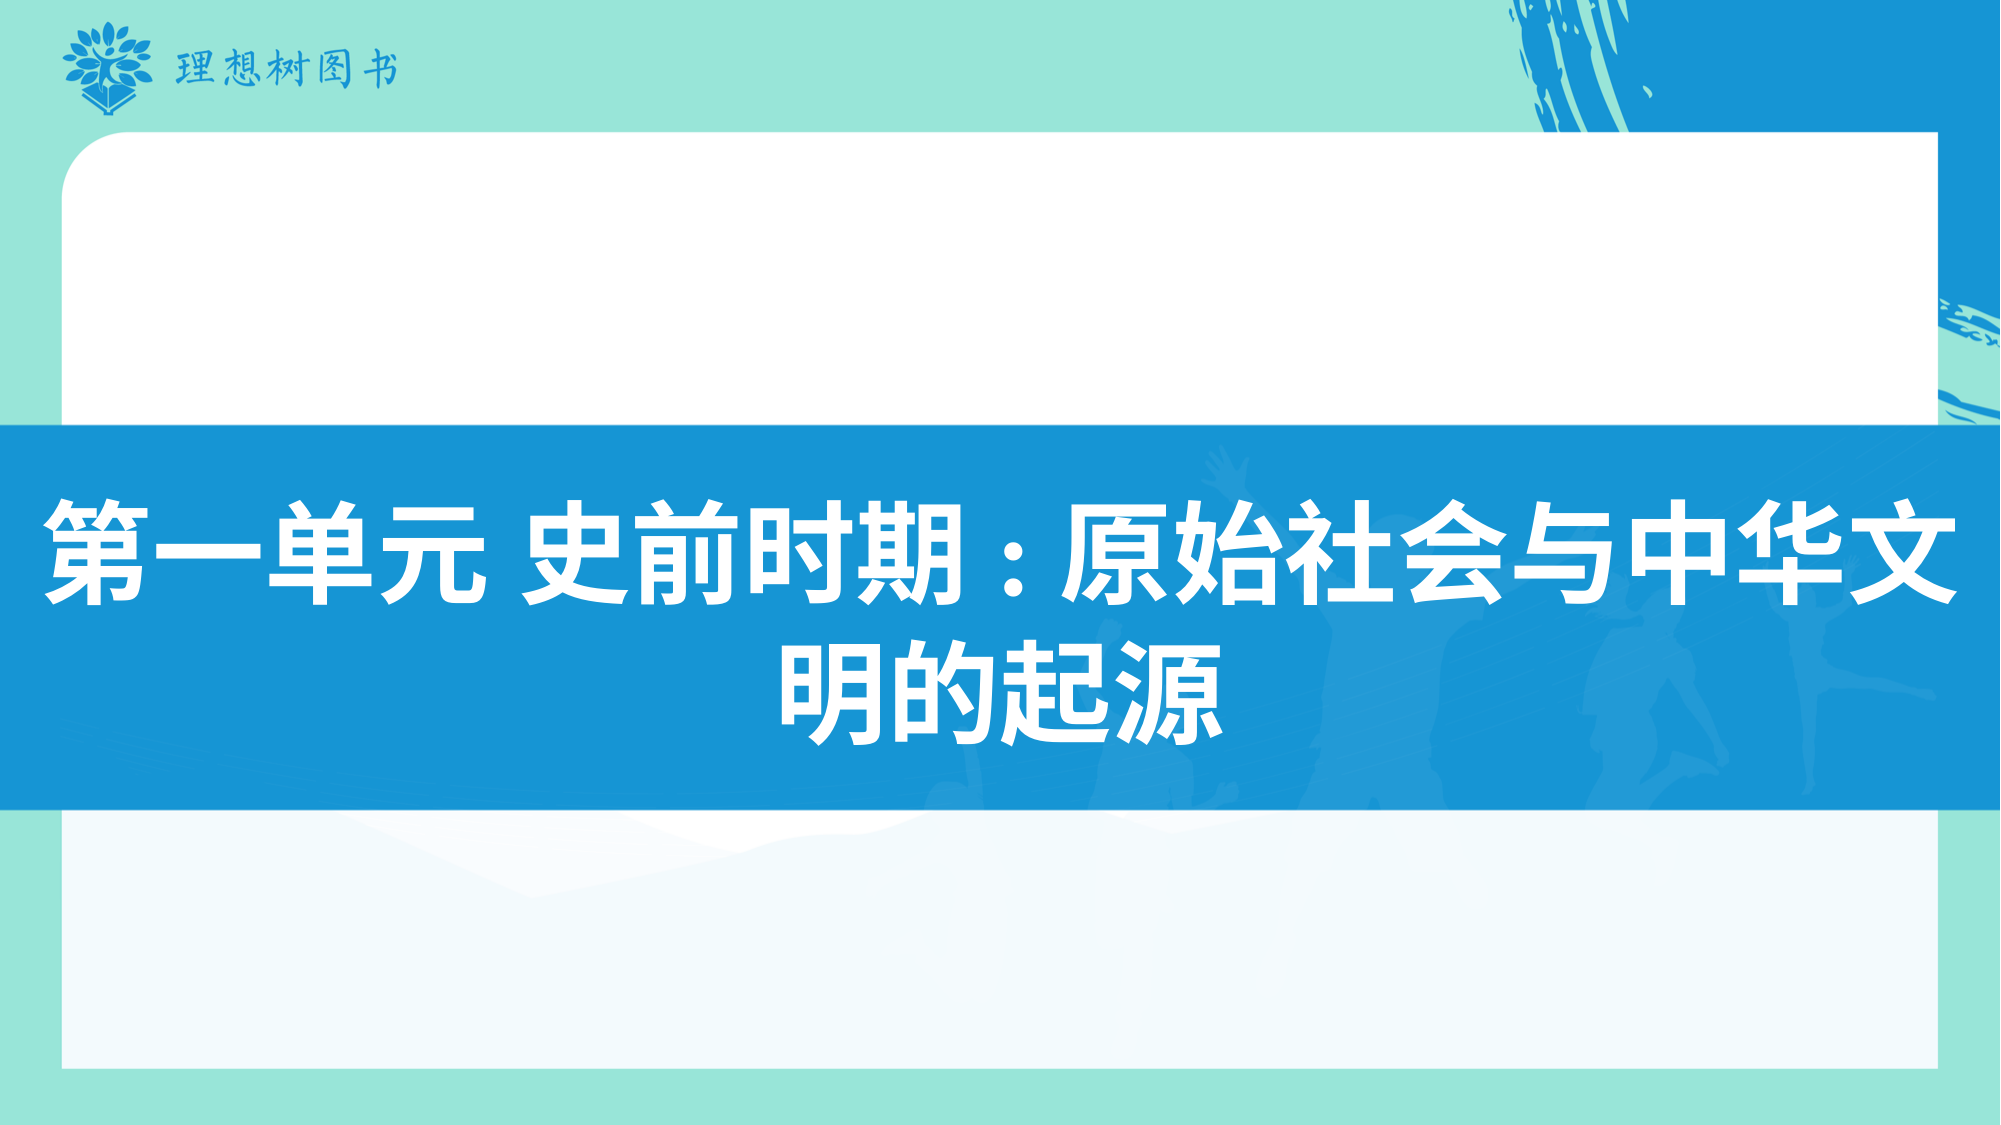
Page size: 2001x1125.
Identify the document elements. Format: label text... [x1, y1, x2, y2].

text_box 第一单元 史前时期:原始社会与中华文 明的起源 [0, 484, 2000, 756]
picture [0, 0, 2000, 484]
picture [0, 756, 2000, 1125]
